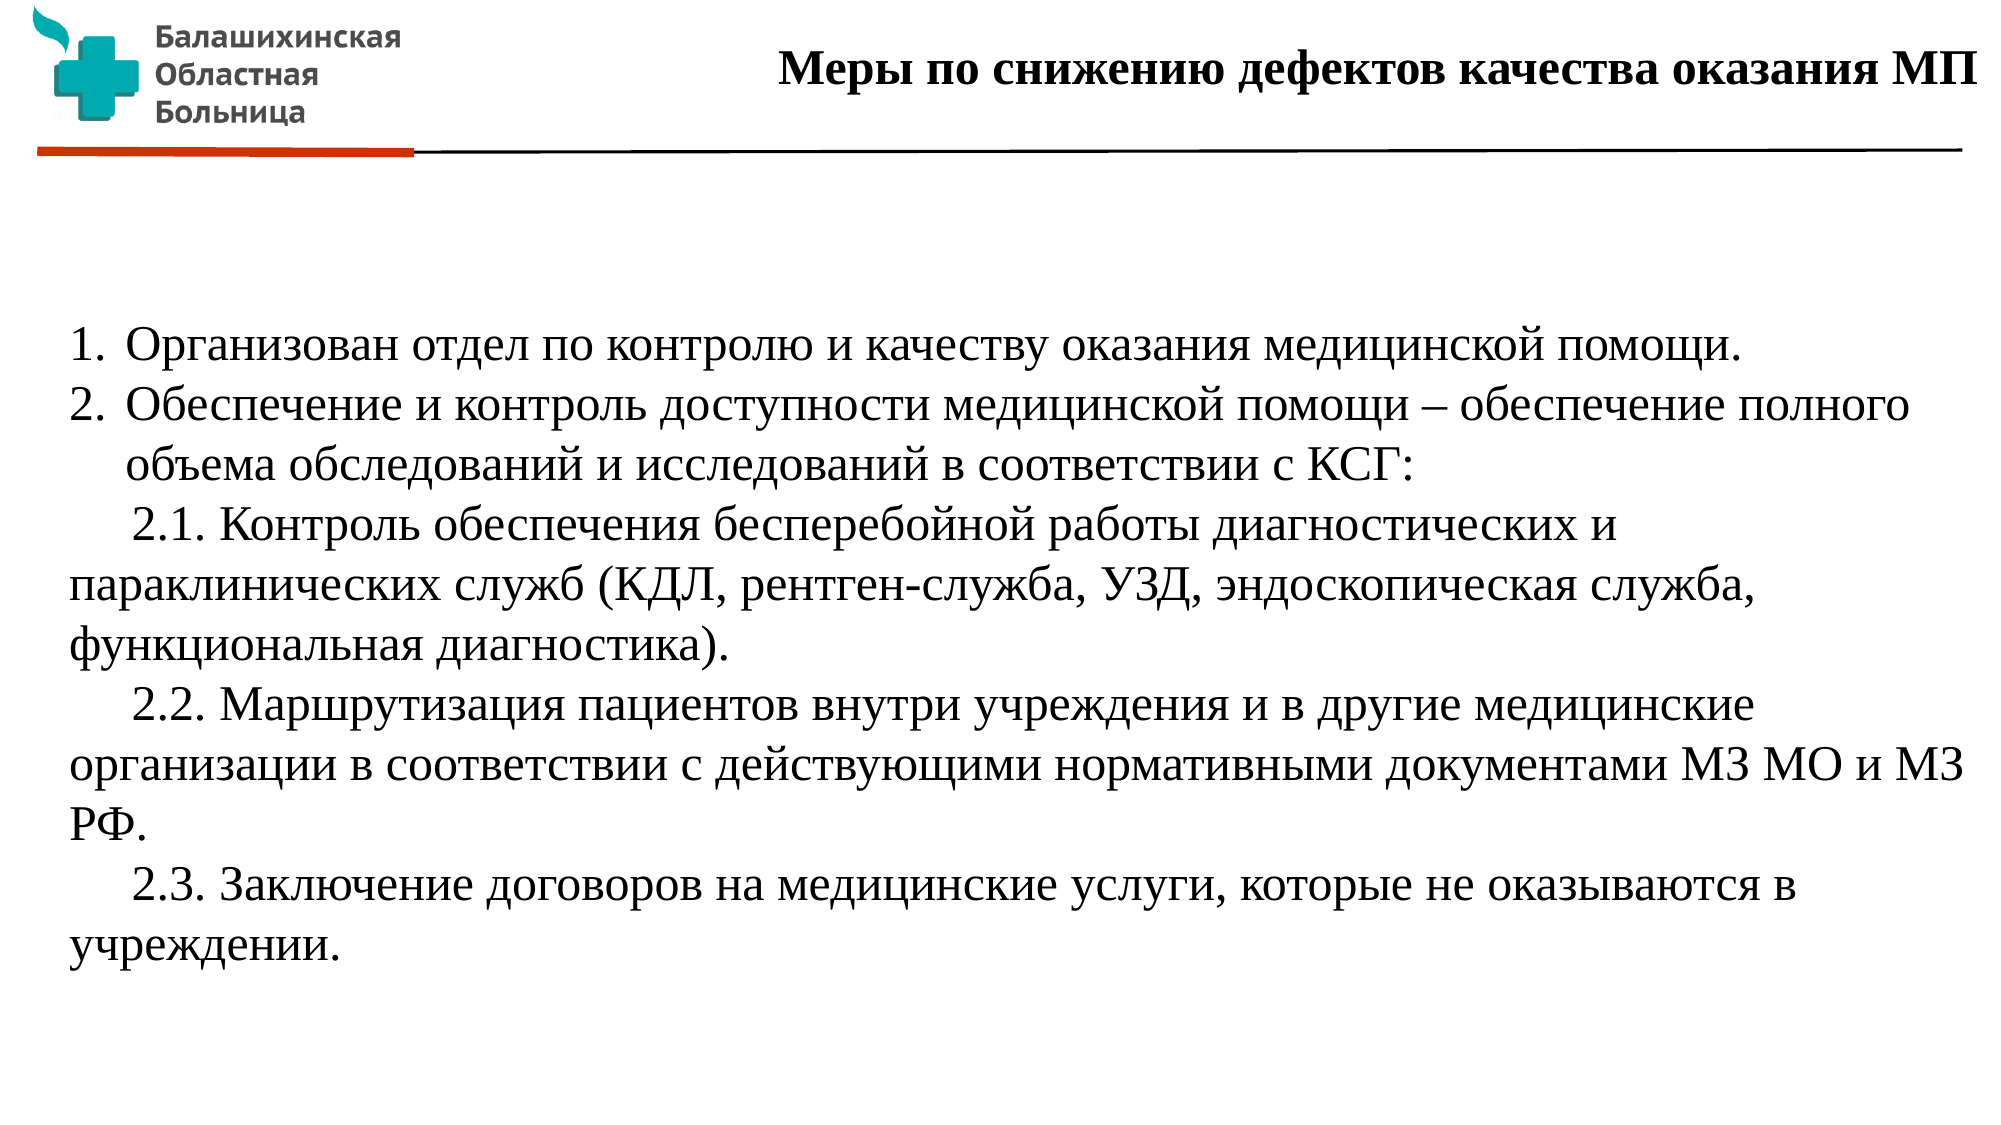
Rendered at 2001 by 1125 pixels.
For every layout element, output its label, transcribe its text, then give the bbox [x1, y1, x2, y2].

text_box Организован отдел по контролю и качеству оказания медицинской помощи. Обеспечение и контроль доступности медицинской помощи – обеспечение полного объема обследований и исследований в соответствии с КСГ: 2.1. Контроль обеспечения бесперебойной работы диагностических и параклинических служб (КДЛ, рентген-служба, УЗД, эндоскопическая служба, функциональная диагностика). 2.2. Маршрутизация пациентов внутри учреждения и в другие медицинские организации в соответствии с действующими нормативными документами МЗ МО и МЗ РФ. 2.3. Заключение договоров на медицинские услуги, которые не оказываются в учреждении. [54, 303, 1980, 979]
text_box Меры по снижению дефектов качества оказания МП [763, 27, 1994, 103]
picture [24, 5, 415, 126]
